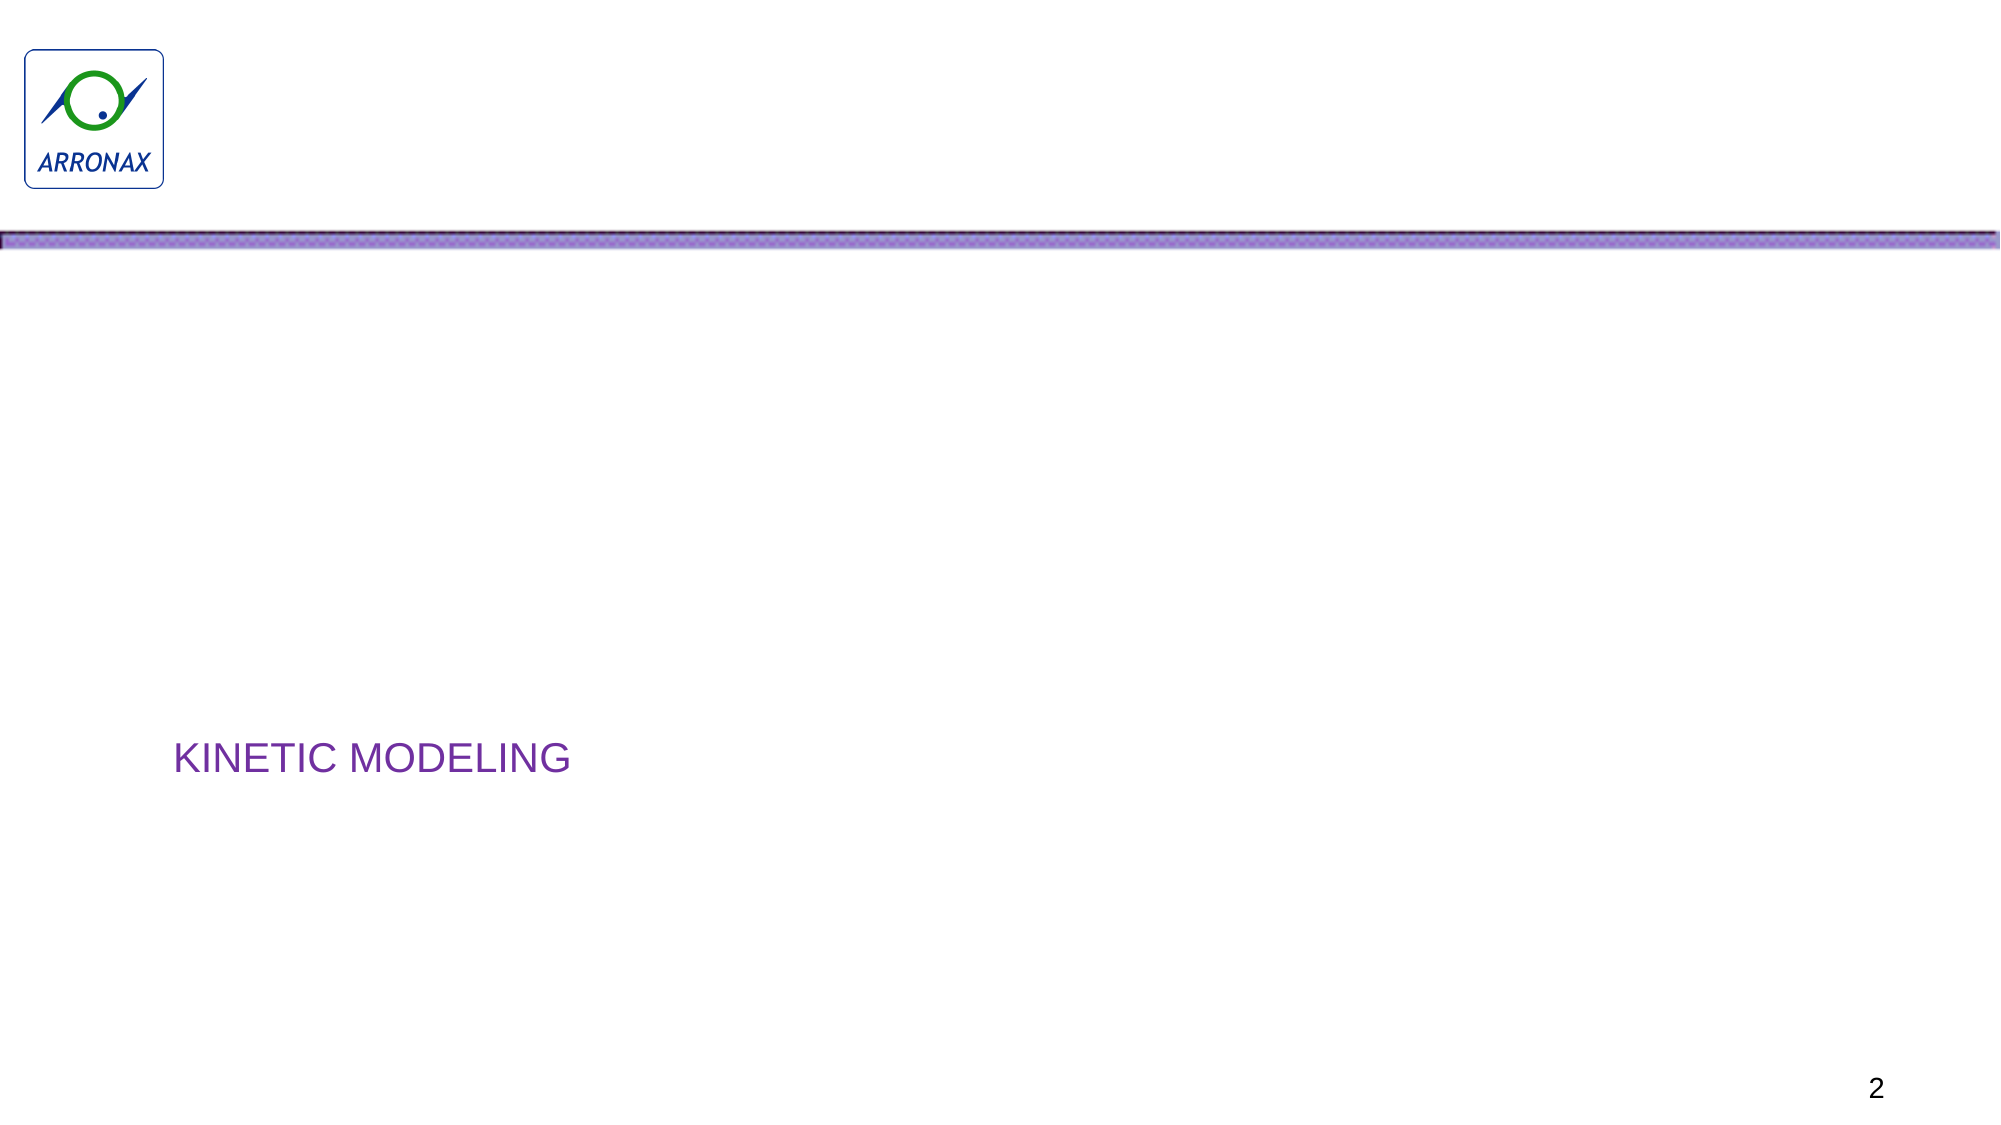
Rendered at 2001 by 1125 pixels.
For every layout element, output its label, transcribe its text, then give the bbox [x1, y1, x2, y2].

picture [24, 49, 164, 189]
slide_number 2 [1433, 1061, 1901, 1113]
picture [0, 225, 2000, 263]
title Kinetic Modeling [158, 722, 1859, 947]
